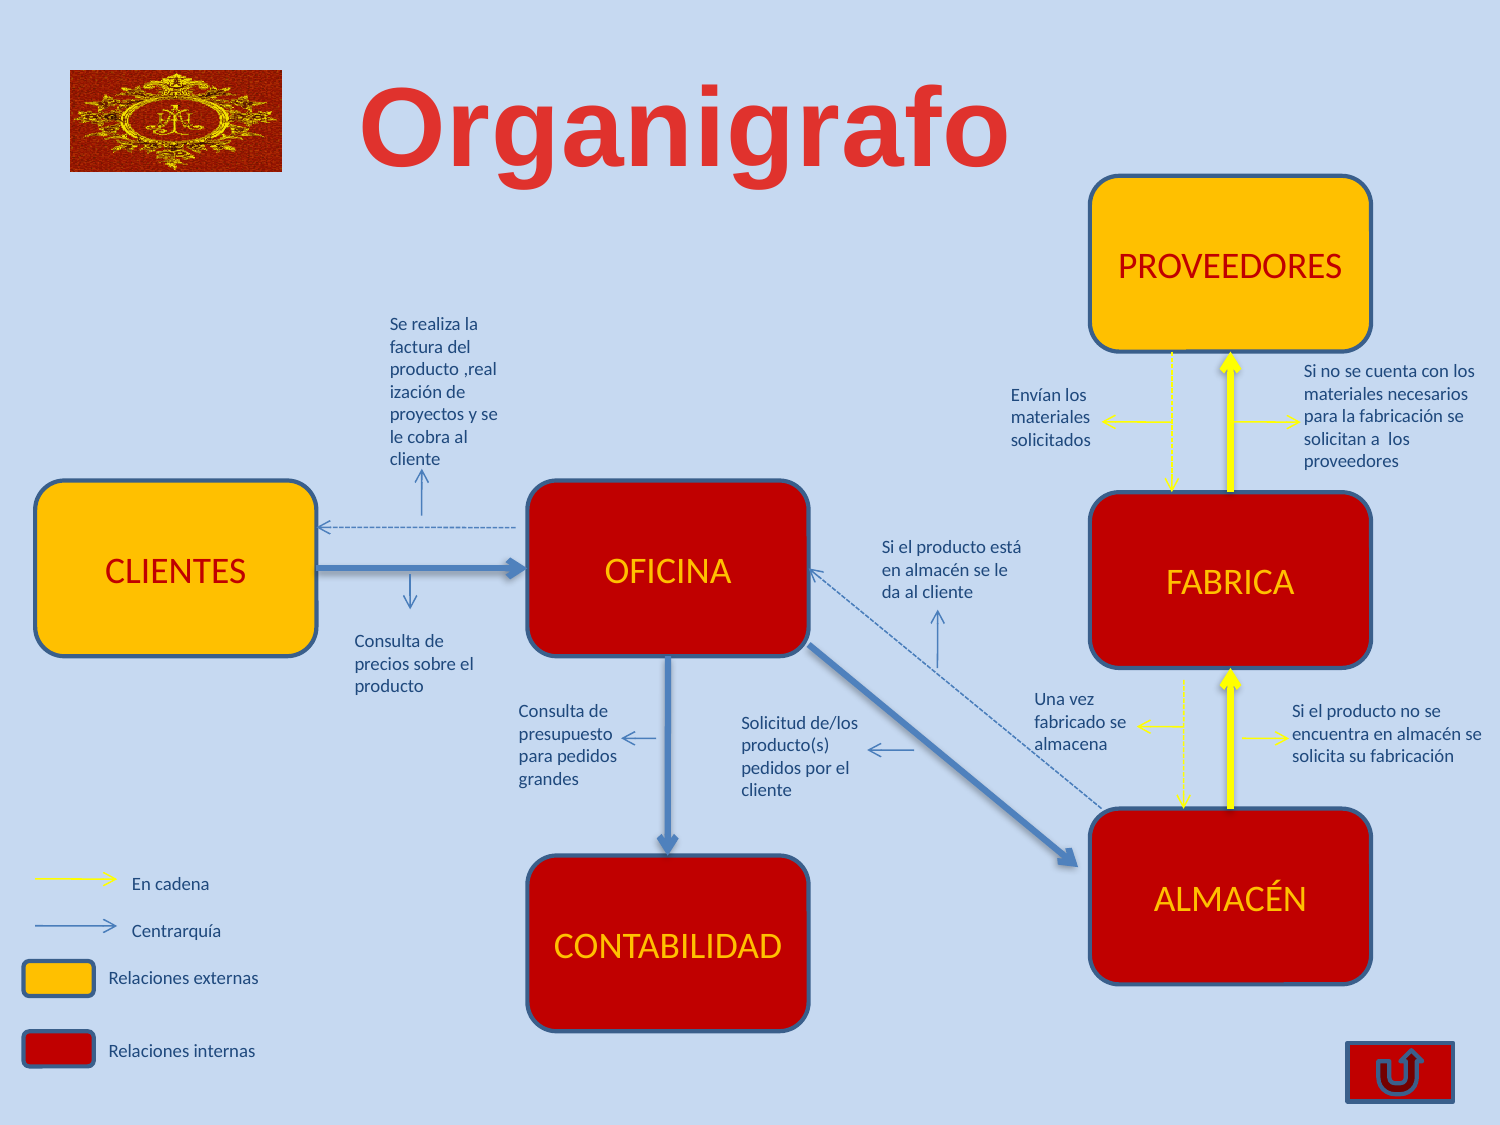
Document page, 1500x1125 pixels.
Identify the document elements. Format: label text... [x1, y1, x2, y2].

picture [70, 70, 282, 173]
text_box En cadena [117, 864, 270, 902]
text_box [1345, 1041, 1455, 1104]
text_box ALMACÉN [1087, 806, 1374, 987]
text_box Solicitud de/los producto(s) pedidos por el cliente [726, 703, 802, 808]
text_box Relaciones internas [93, 1031, 282, 1069]
text_box PROVEEDORES [1087, 173, 1374, 354]
text_box Consulta de presupuesto para pedidos grandes [503, 691, 645, 797]
text_box Si el producto está en almacén se le da al cliente [867, 527, 1043, 566]
text_box Organigrafo [343, 46, 1029, 197]
text_box Se realiza la factura del producto ,realización de proyectos y se le cobra al cliente [375, 304, 516, 477]
text_box CLIENTES [33, 478, 319, 659]
text_box Envían los materiales solicitados [996, 375, 1161, 458]
text_box CONTABILIDAD [525, 853, 811, 1034]
text_box Relaciones externas [93, 958, 282, 996]
text_box Si no se cuenta con los materiales necesarios para la fabricación se solicitan a los proveedores [1288, 351, 1500, 479]
text_box Una vez fabricado se almacena [1106, 679, 1149, 762]
text_box Centrarquía [117, 911, 270, 949]
text_box Si el producto no se encuentra en almacén se solicita su fabricación [1277, 691, 1500, 774]
text_box [21, 958, 96, 999]
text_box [808, 568, 1102, 809]
text_box Consulta de precios sobre el producto [339, 621, 504, 704]
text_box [808, 816, 1079, 868]
text_box FABRICA [1087, 490, 1374, 671]
text_box [21, 1029, 96, 1069]
text_box OFICINA [525, 478, 811, 659]
